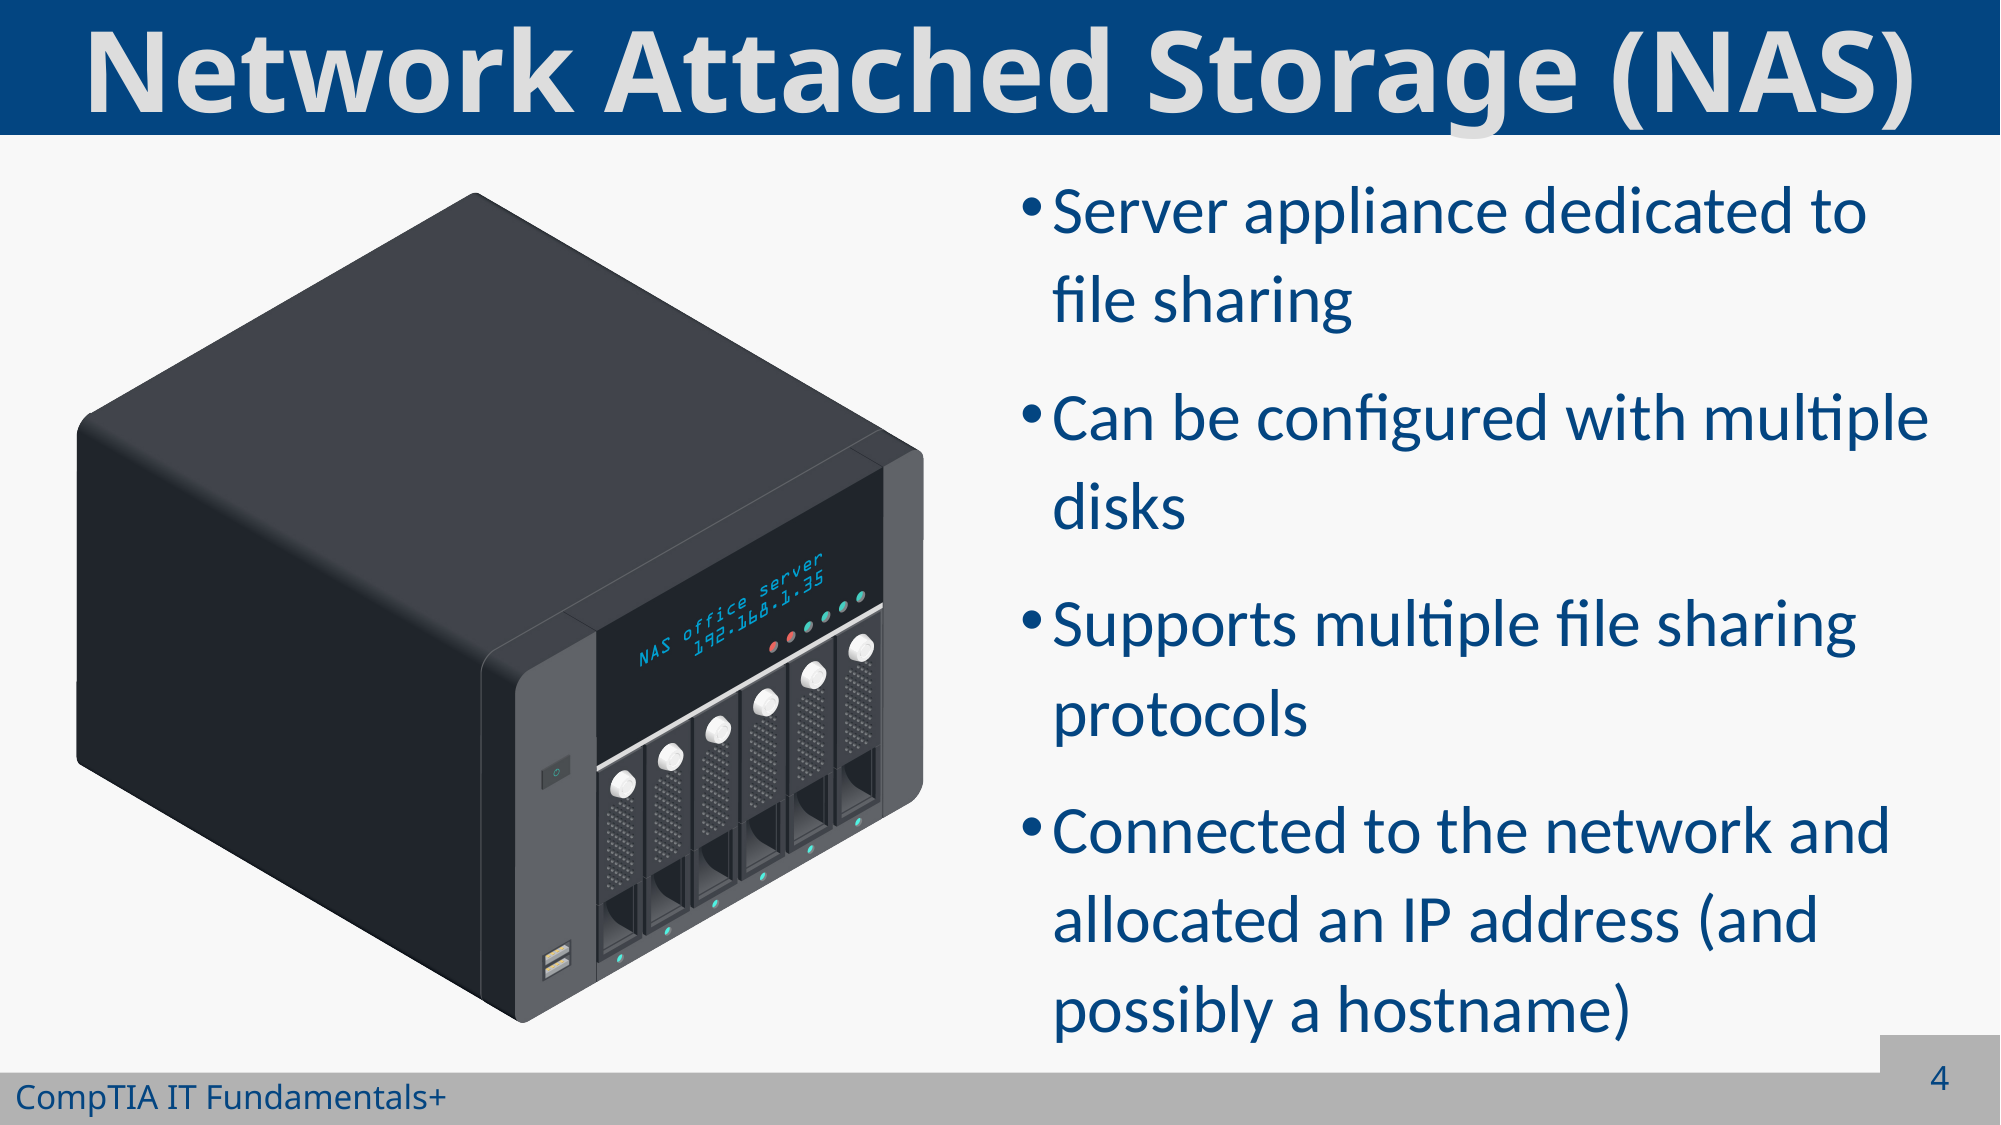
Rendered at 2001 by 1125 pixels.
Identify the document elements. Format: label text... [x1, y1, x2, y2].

title Network Attached Storage (NAS) [0, 0, 2000, 135]
slide_number 4 [1880, 1035, 2000, 1125]
list Server appliance dedicated to file sharing Can be configured with multiple disks Supports multiple file sharing protocols Connected to the network and allocated an IP address (and possibly a hostname) [1005, 149, 1980, 1065]
footer CompTIA IT Fundamentals+ [0, 1072, 1880, 1125]
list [65, 166, 941, 1049]
